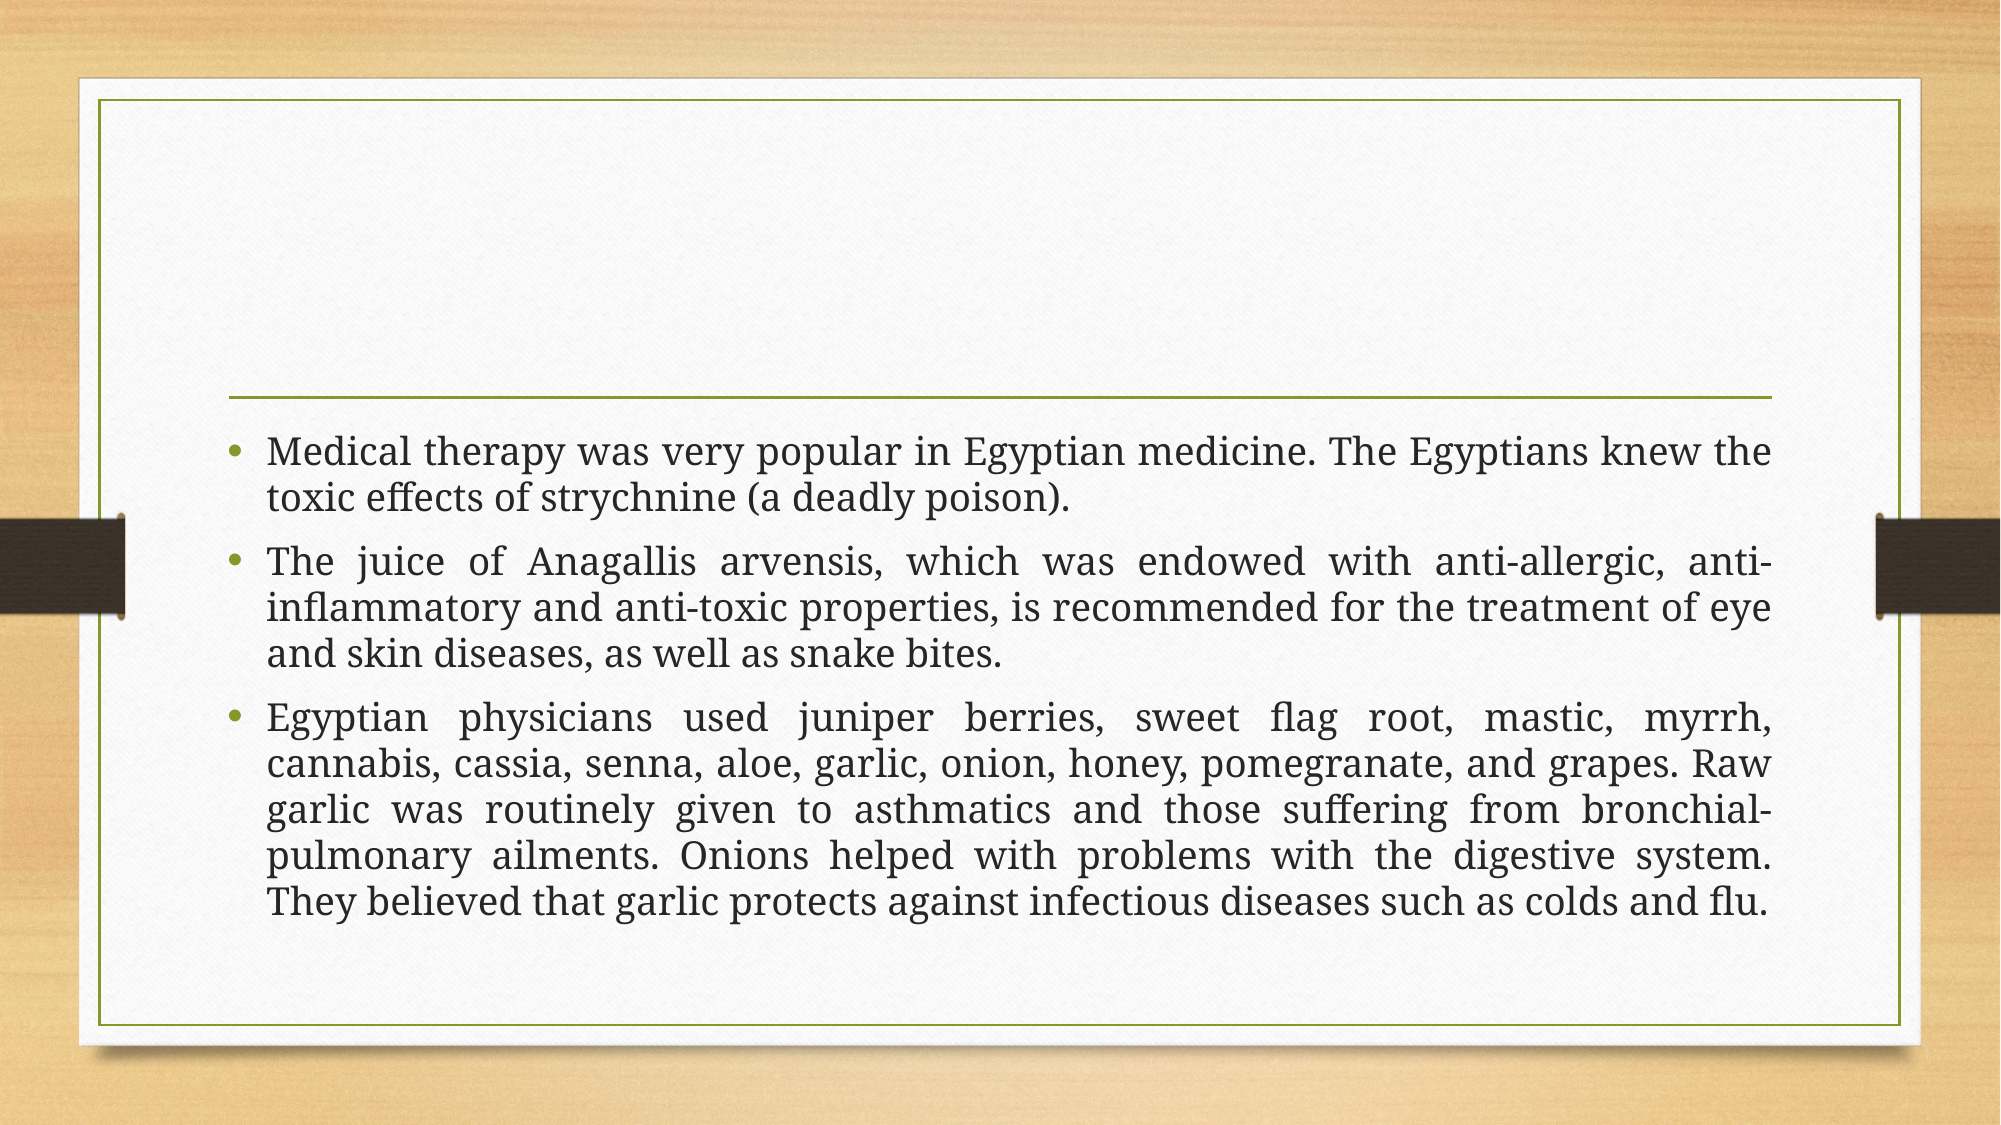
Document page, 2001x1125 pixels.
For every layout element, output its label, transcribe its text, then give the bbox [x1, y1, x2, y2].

list Medical therapy was very popular in Egyptian medicine. The Egyptians knew the toxic effects of strychnine (a deadly poison). The juice of Anagallis arvensis, which was endowed with anti-allergic, anti-inflammatory and anti-toxic properties, is recommended for the treatment of eye and skin diseases, as well as snake bites. Egyptian physicians used juniper berries, sweet flag root, mastic, myrrh, cannabis, cassia, senna, aloe, garlic, onion, honey, pomegranate, and grapes. Raw garlic was routinely given to asthmatics and those suffering from bronchial-pulmonary ailments. Onions helped with problems with the digestive system. They believed that garlic protects against infectious diseases such as colds and flu. [212, 419, 1788, 964]
picture [0, 0, 2001, 1125]
